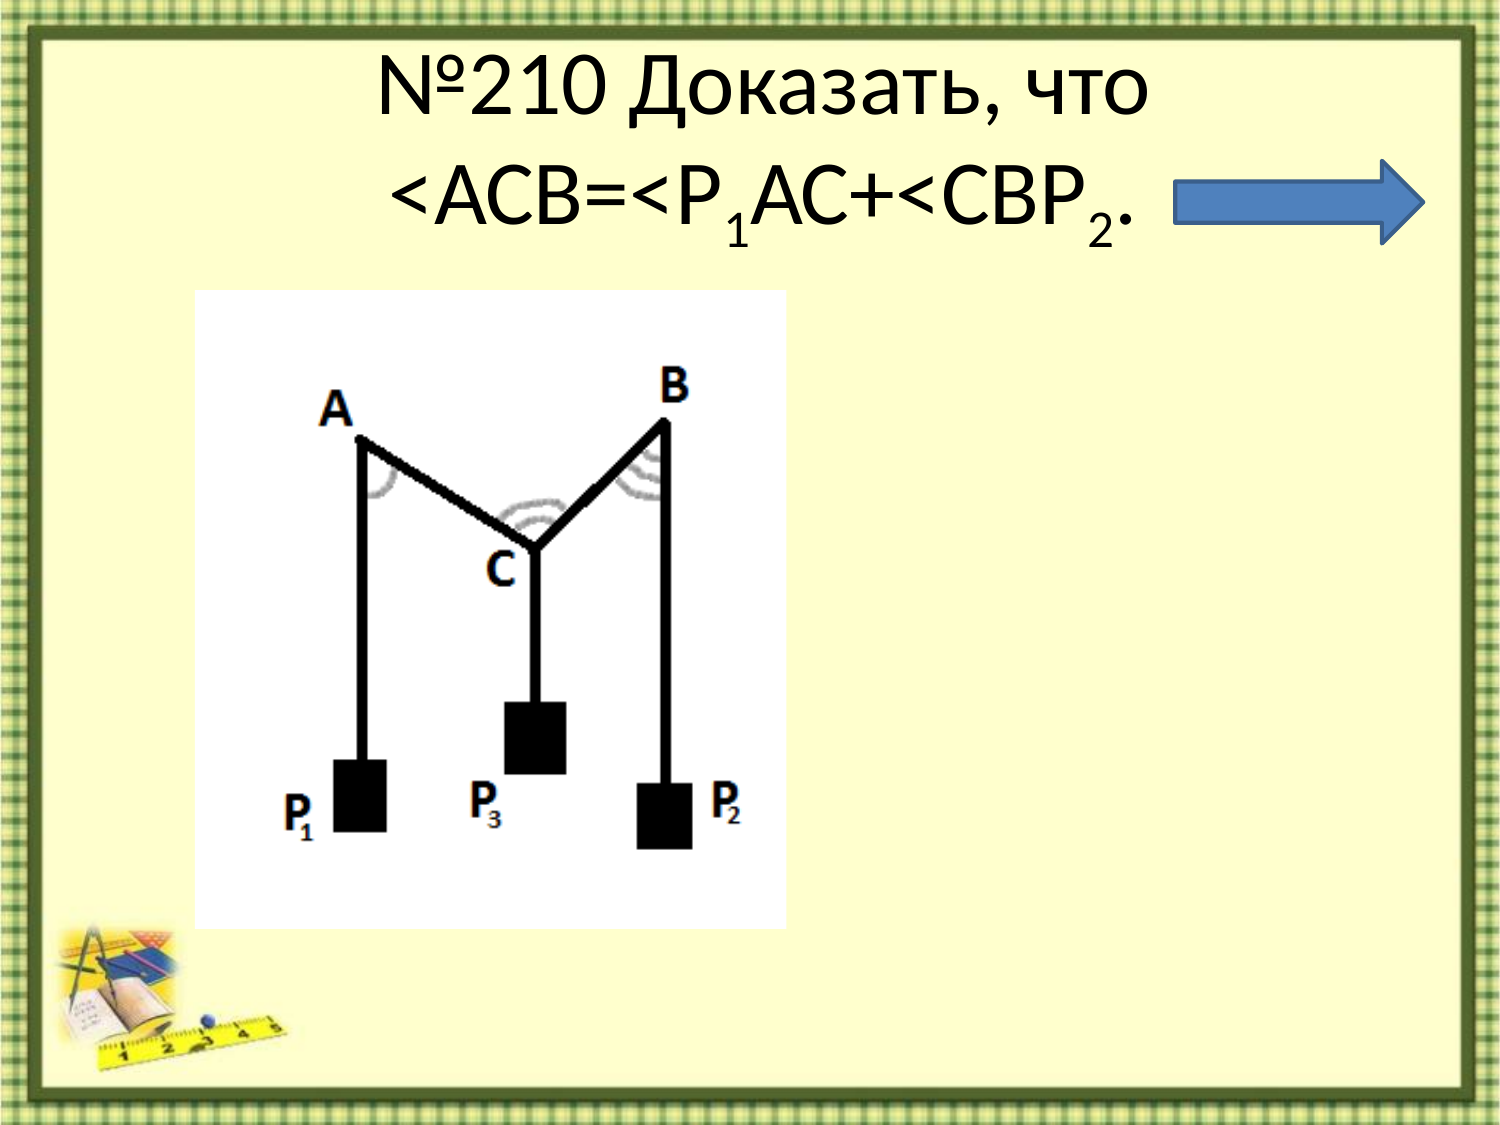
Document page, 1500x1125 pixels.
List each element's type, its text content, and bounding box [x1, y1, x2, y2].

title №210 Доказать, что <АСВ=<Р1АС+<СВР2. [88, 101, 1439, 290]
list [194, 290, 787, 929]
text_box [1173, 158, 1426, 246]
picture [0, 0, 1500, 1125]
